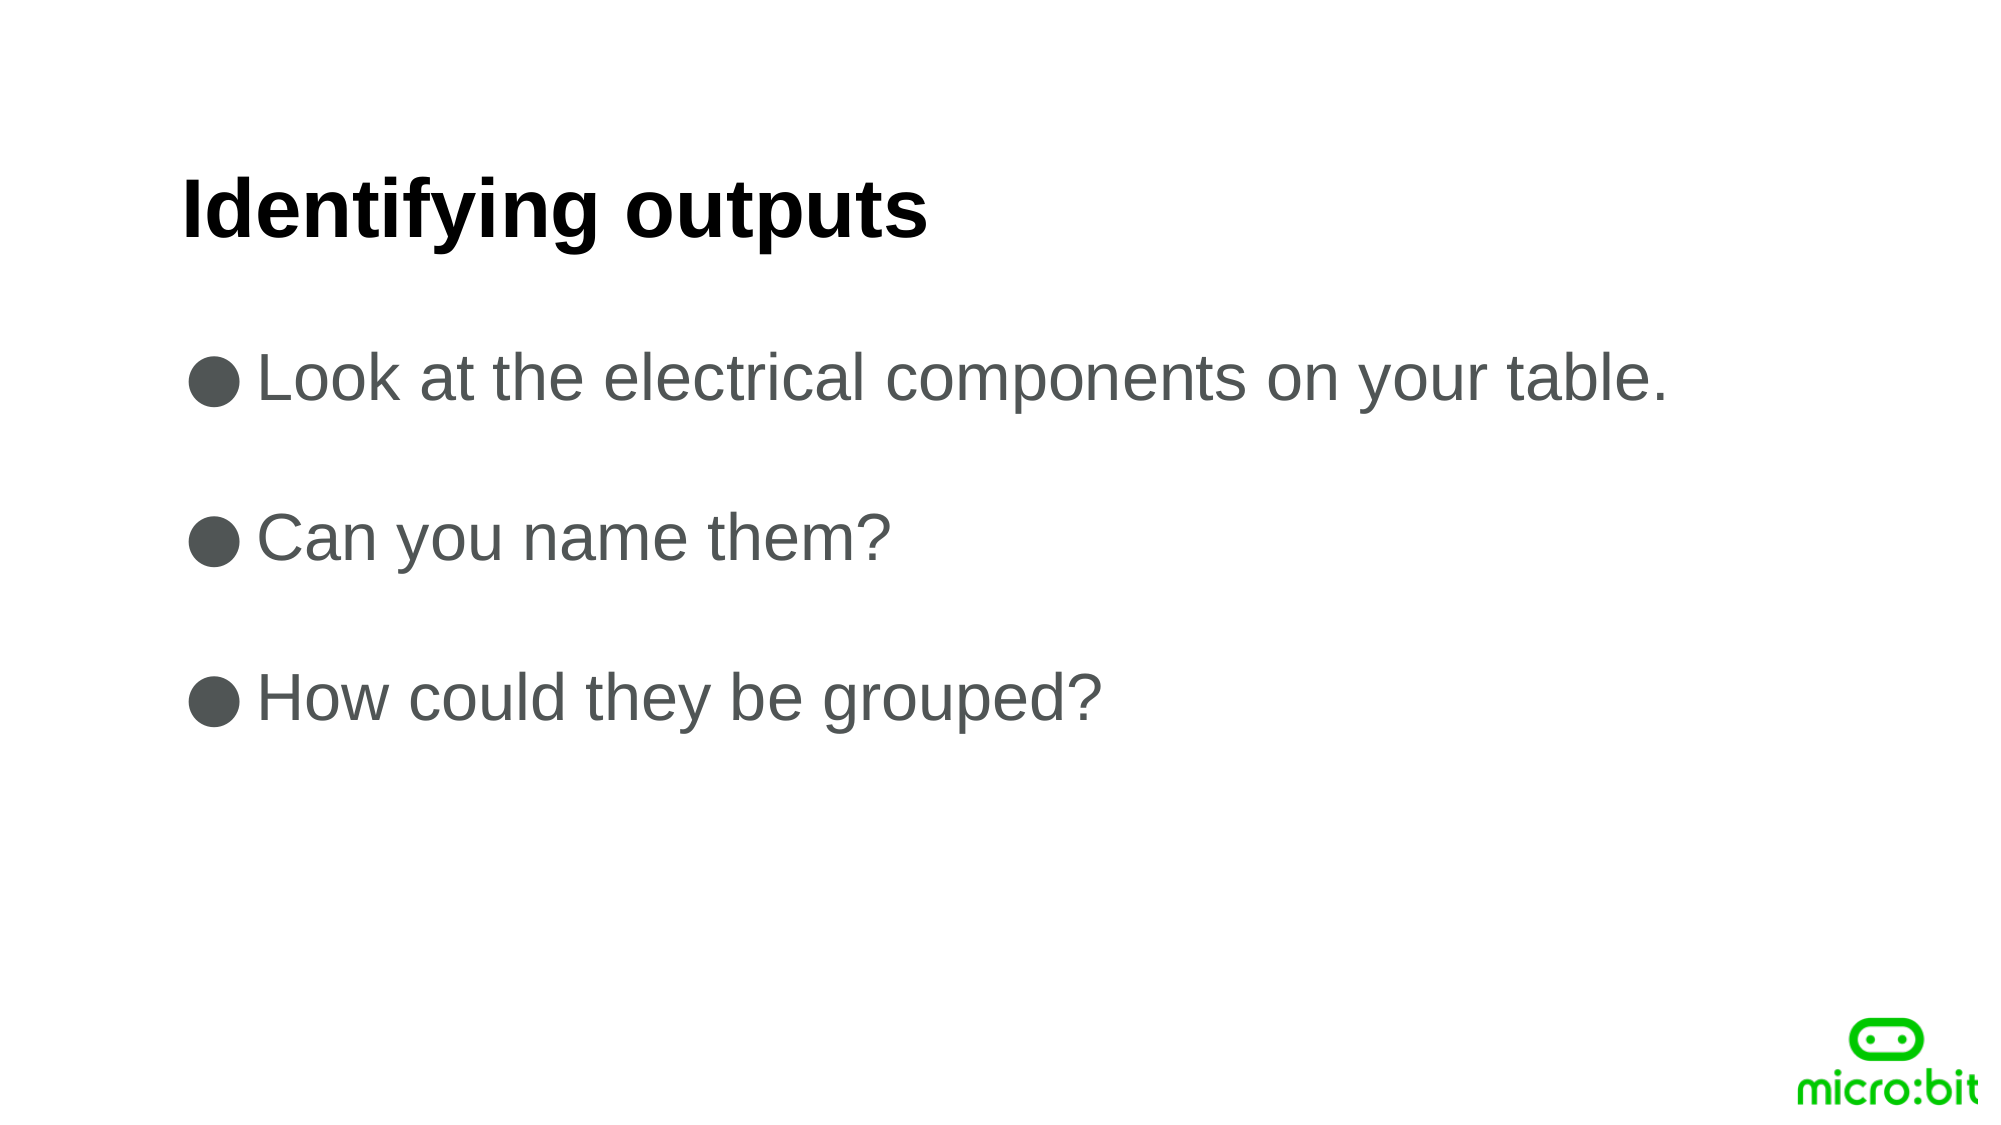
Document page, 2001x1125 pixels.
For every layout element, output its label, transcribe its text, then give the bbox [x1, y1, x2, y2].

text_box Identifying outputs Look at the electrical components on your table. Can you name them? How could they be grouped? [166, 60, 1918, 884]
picture [1797, 1017, 1978, 1106]
